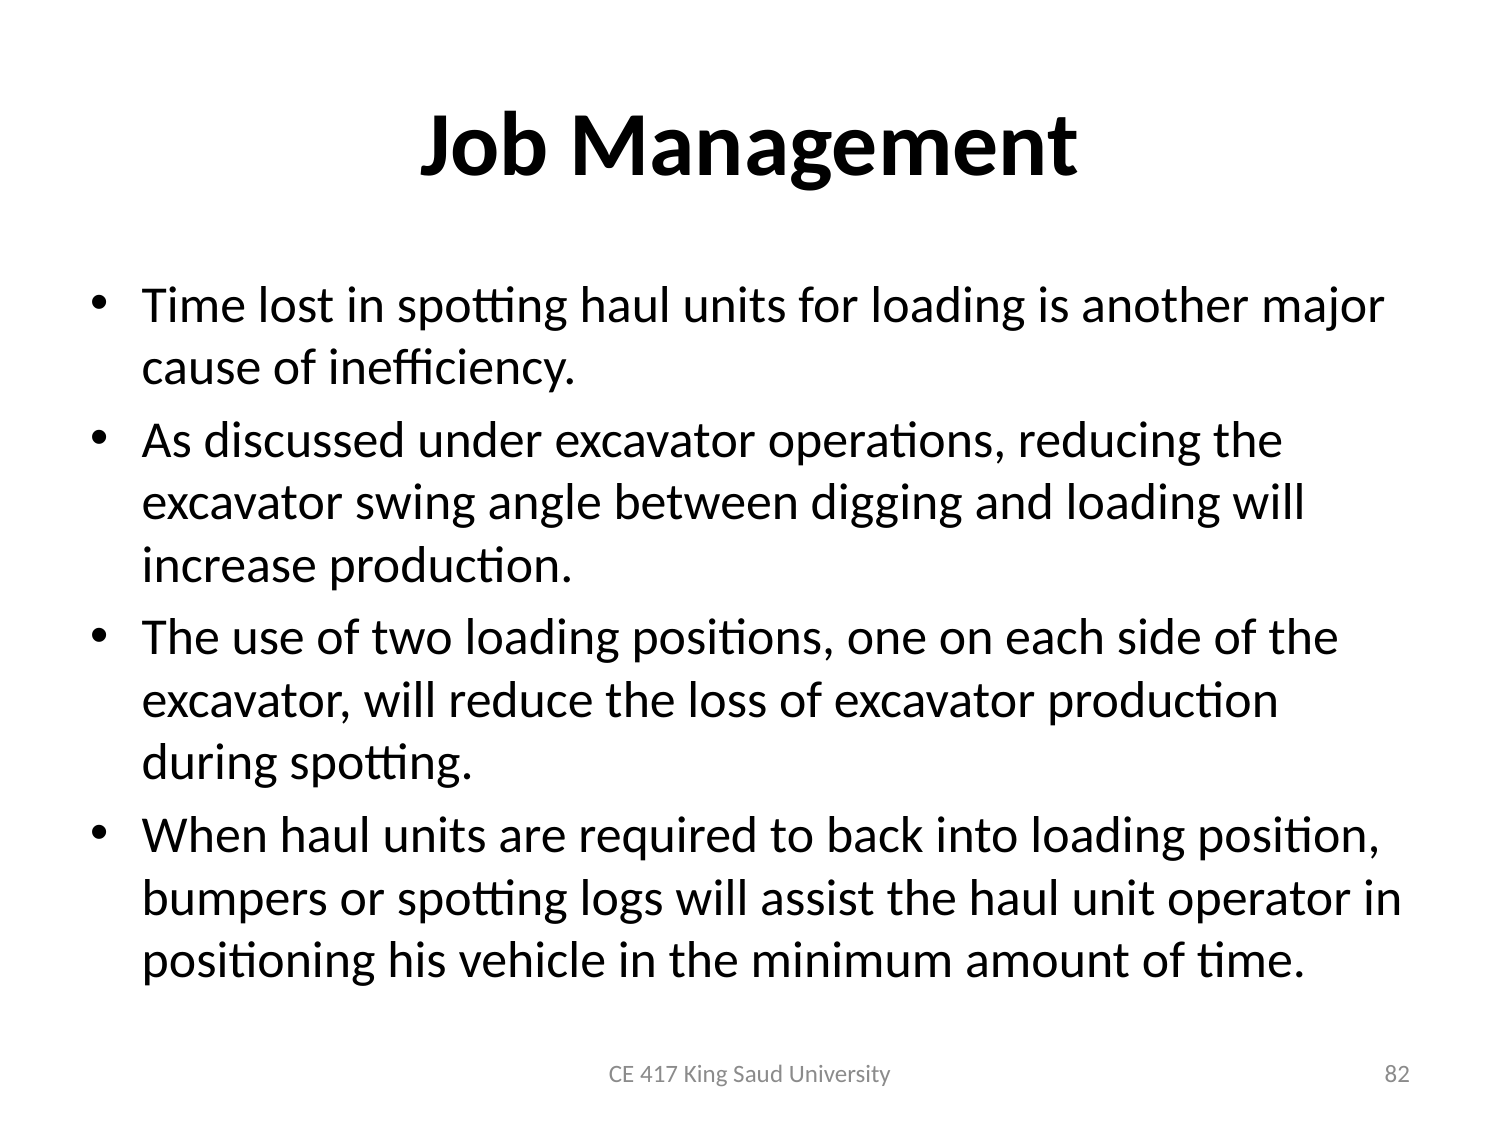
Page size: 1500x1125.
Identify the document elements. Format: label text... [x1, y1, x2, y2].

list Time lost in spotting haul units for loading is another major cause of inefficiency. As discussed under excavator operations, reducing the excavator swing angle between digging and loading will increase production. The use of two loading positions, one on each side of the excavator, will reduce the loss of excavator production during spotting. When haul units are required to back into loading position, bumpers or spotting logs will assist the haul unit operator in positioning his vehicle in the minimum amount of time. [75, 262, 1425, 1005]
title Job Management [75, 45, 1425, 233]
slide_number 82 [1074, 1042, 1425, 1103]
footer CE 417 King Saud University [512, 1042, 988, 1103]
